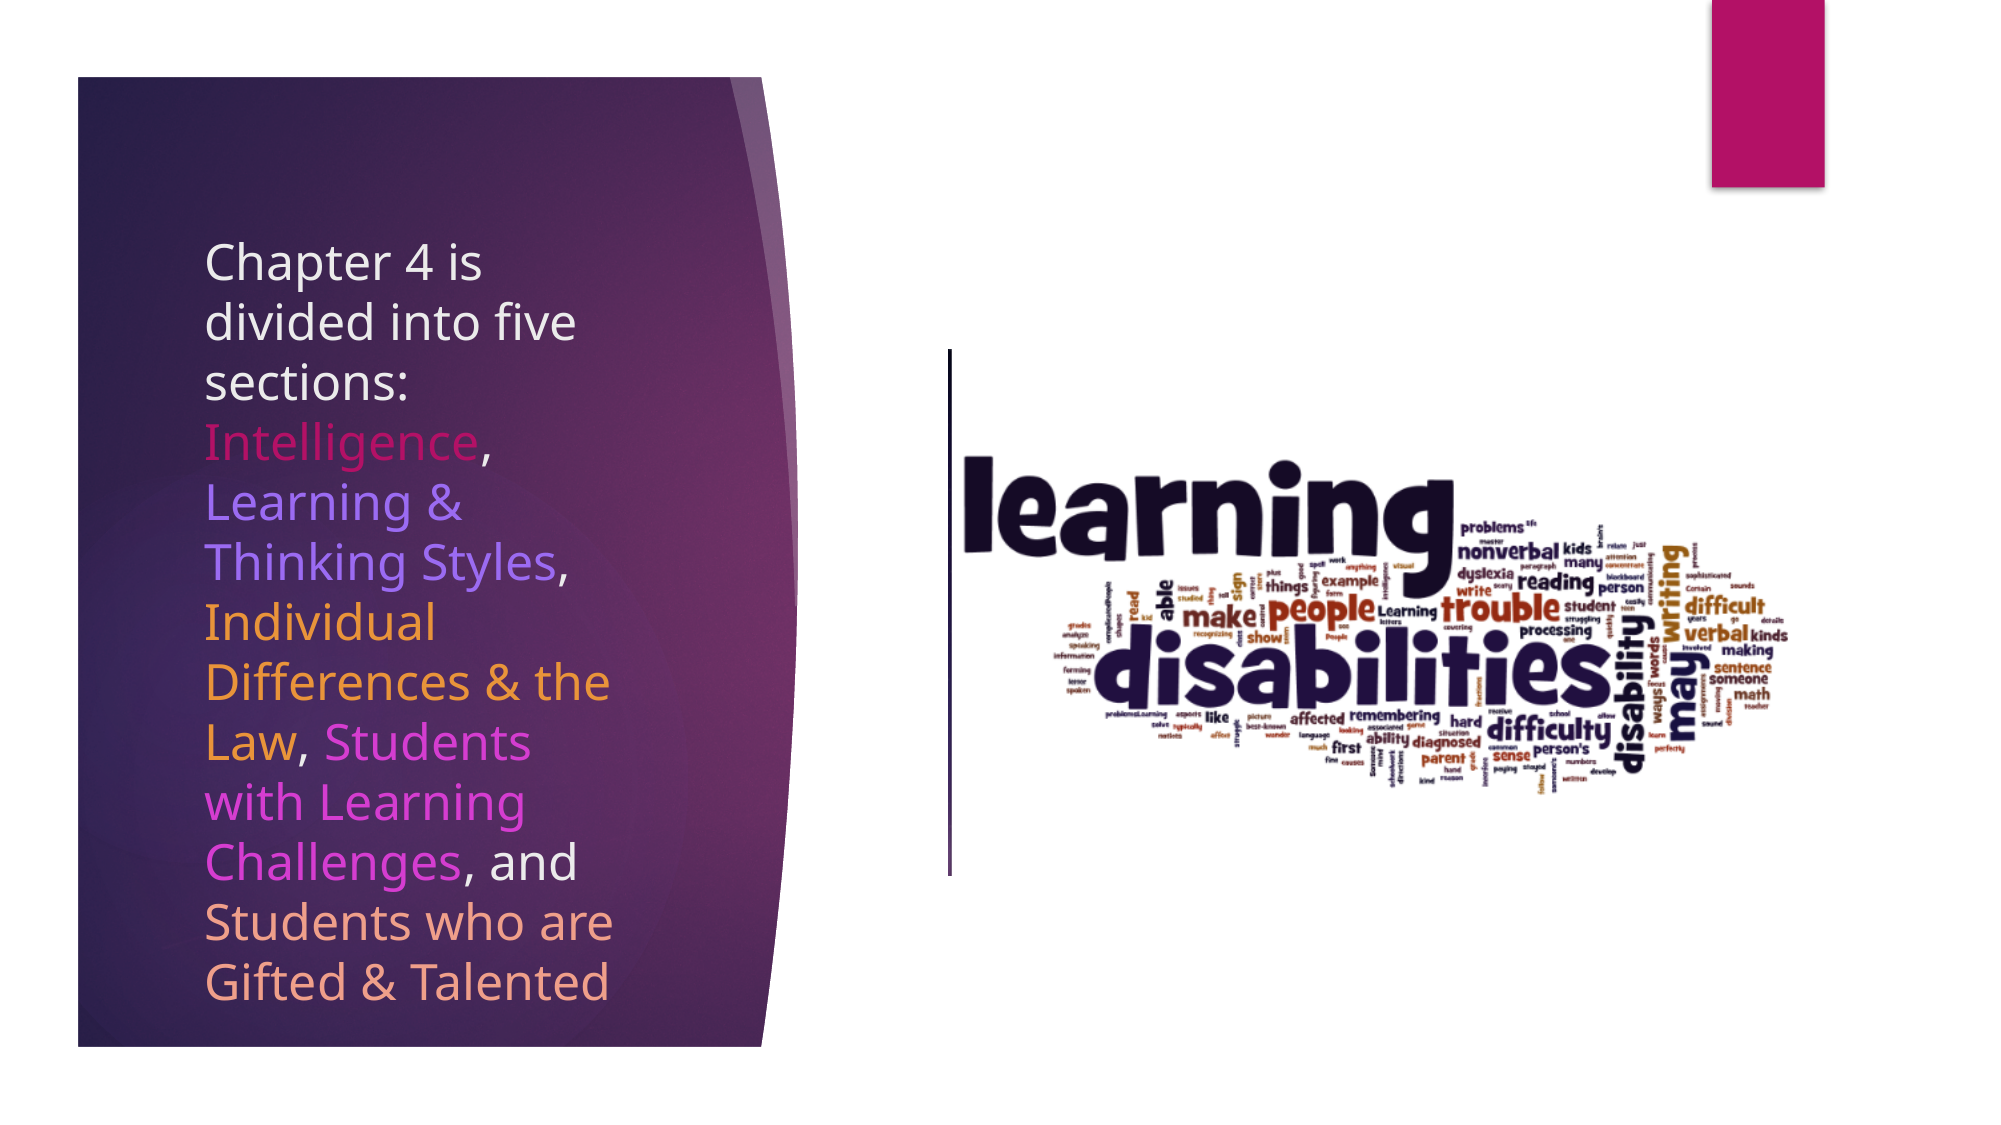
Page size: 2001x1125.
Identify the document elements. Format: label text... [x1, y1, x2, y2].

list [948, 348, 1800, 877]
title Chapter 4 is divided into five sections: Intelligence, Learning & Thinking Styles, Individual Differences & the Law, Students with Learning Challenges, and Students who are Gifted & Talented [189, 212, 634, 1019]
